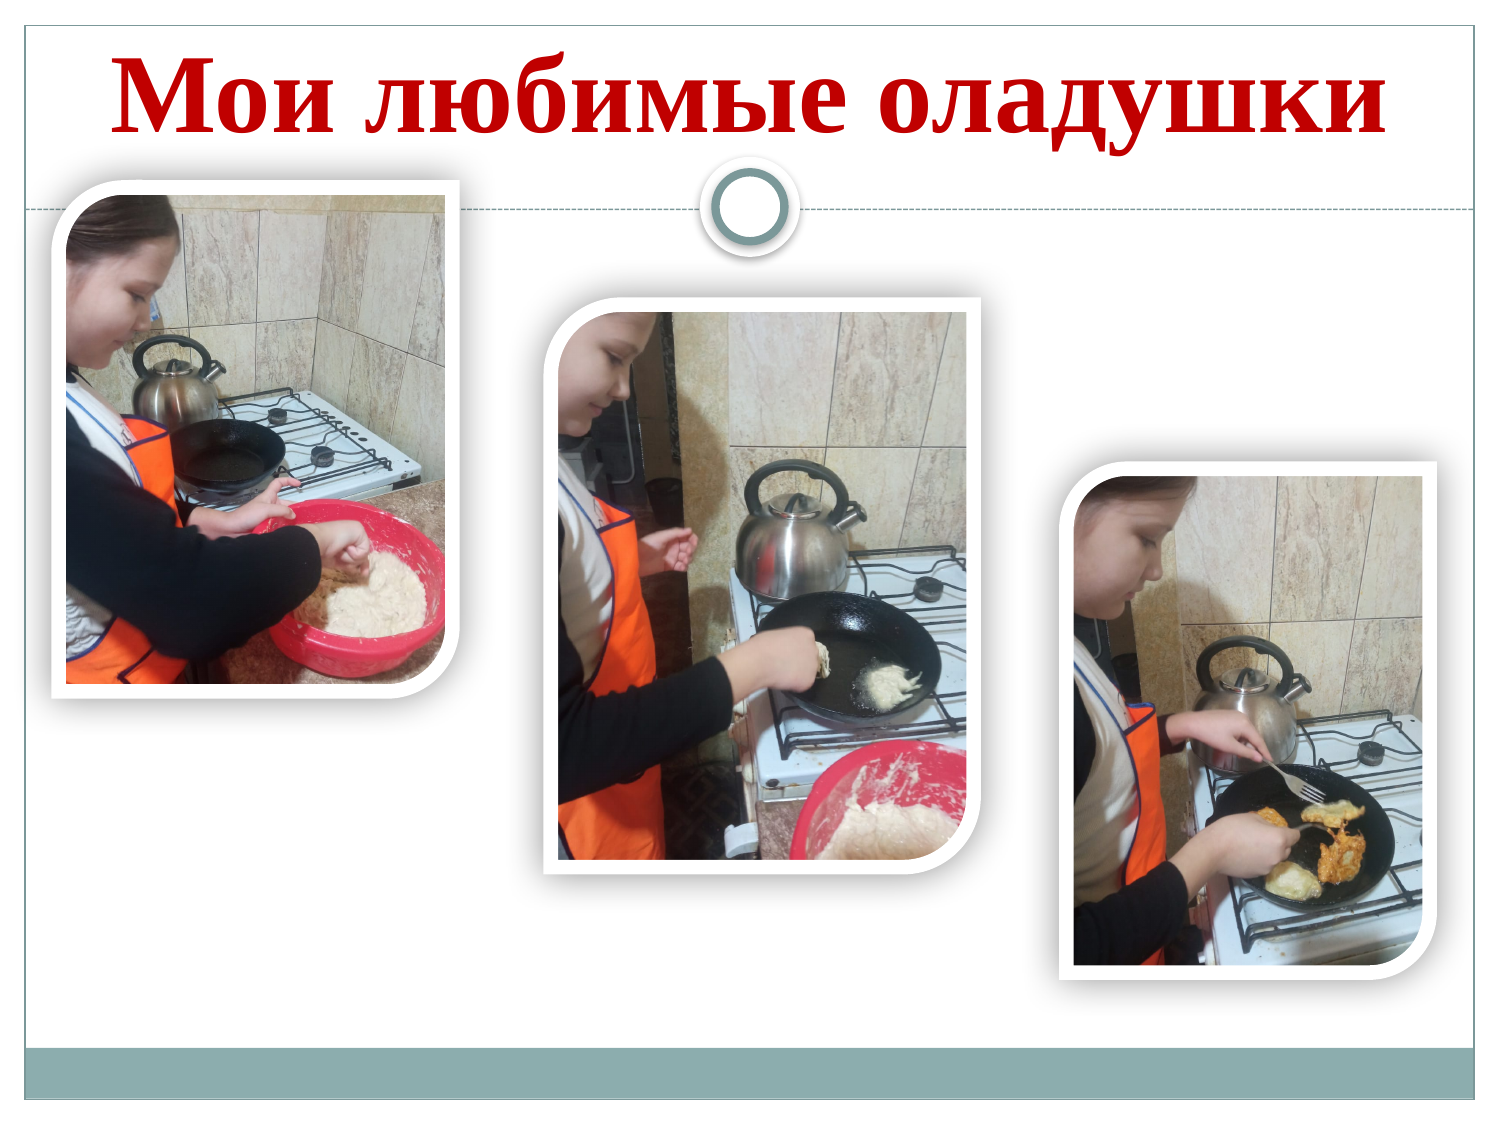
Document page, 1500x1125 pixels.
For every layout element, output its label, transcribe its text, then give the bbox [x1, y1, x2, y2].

picture [1066, 468, 1430, 973]
picture [58, 187, 453, 692]
picture [550, 304, 974, 868]
title Мои любимые оладушки [49, 37, 1450, 162]
